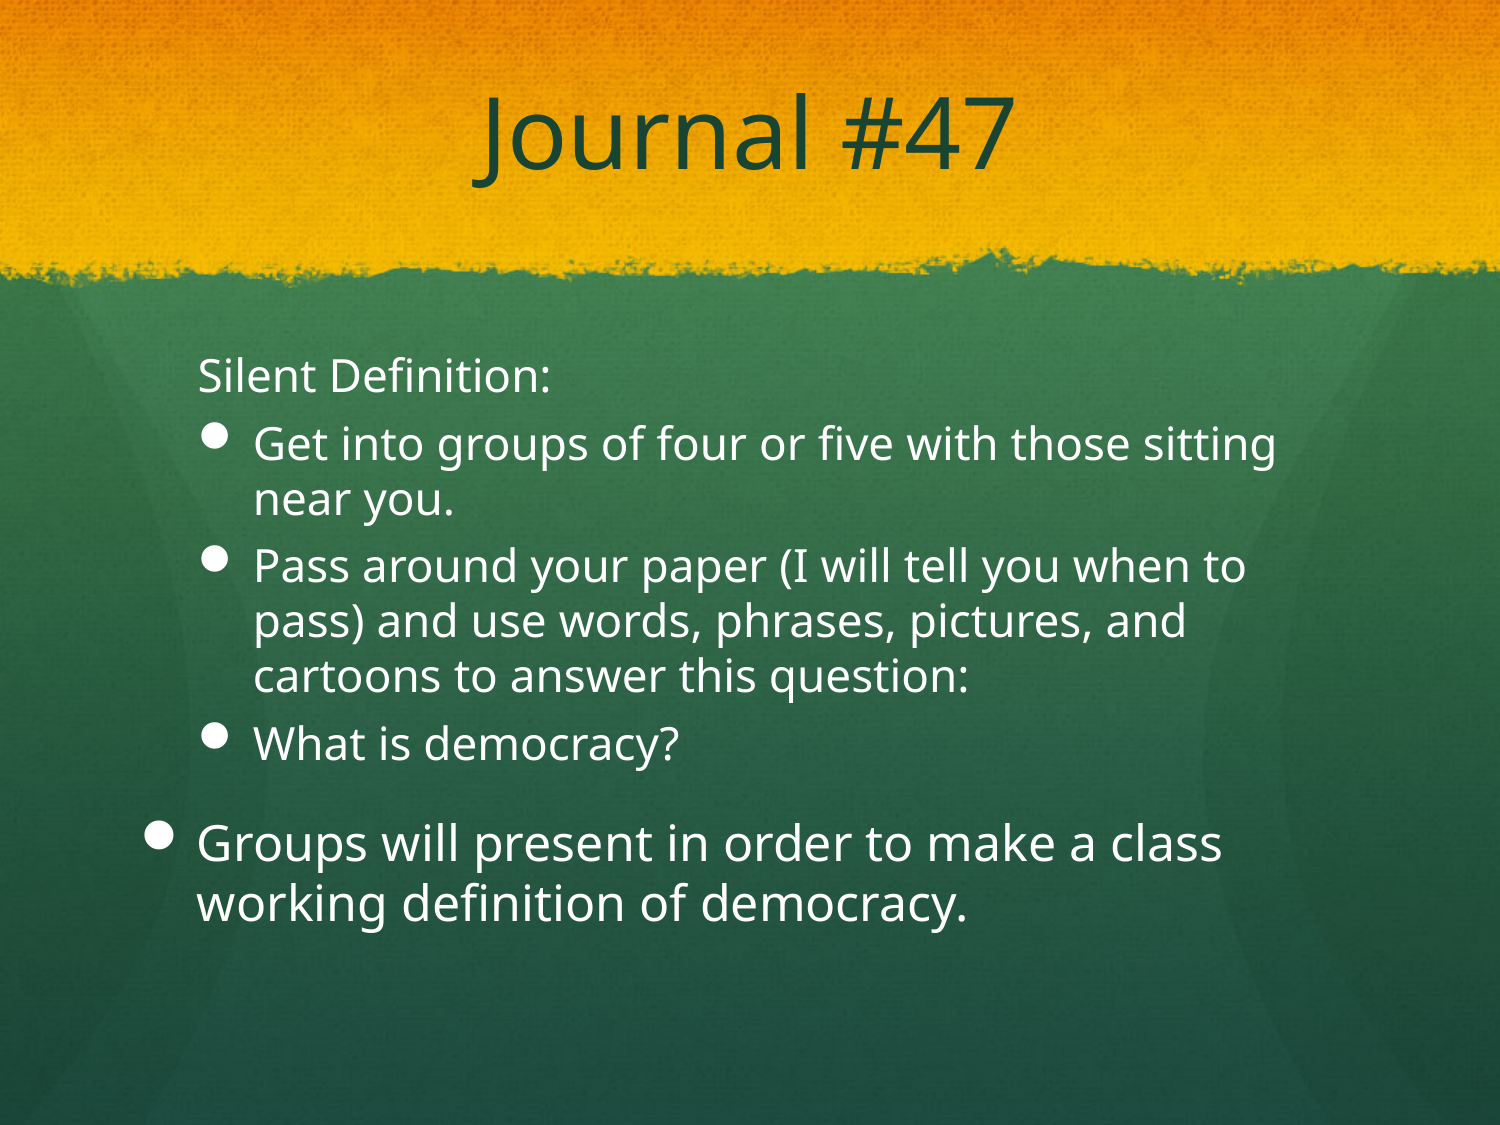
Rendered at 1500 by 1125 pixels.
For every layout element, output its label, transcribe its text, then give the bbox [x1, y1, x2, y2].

picture [0, 0, 1500, 1125]
title Journal #47 [125, 13, 1375, 246]
list Silent Definition: Get into groups of four or five with those sitting near you. Pass around your paper (I will tell you when to pass) and use words, phrases, pictures, and cartoons to answer this question: What is democracy? Groups will present in order to make a class working definition of democracy. [125, 339, 1375, 1026]
